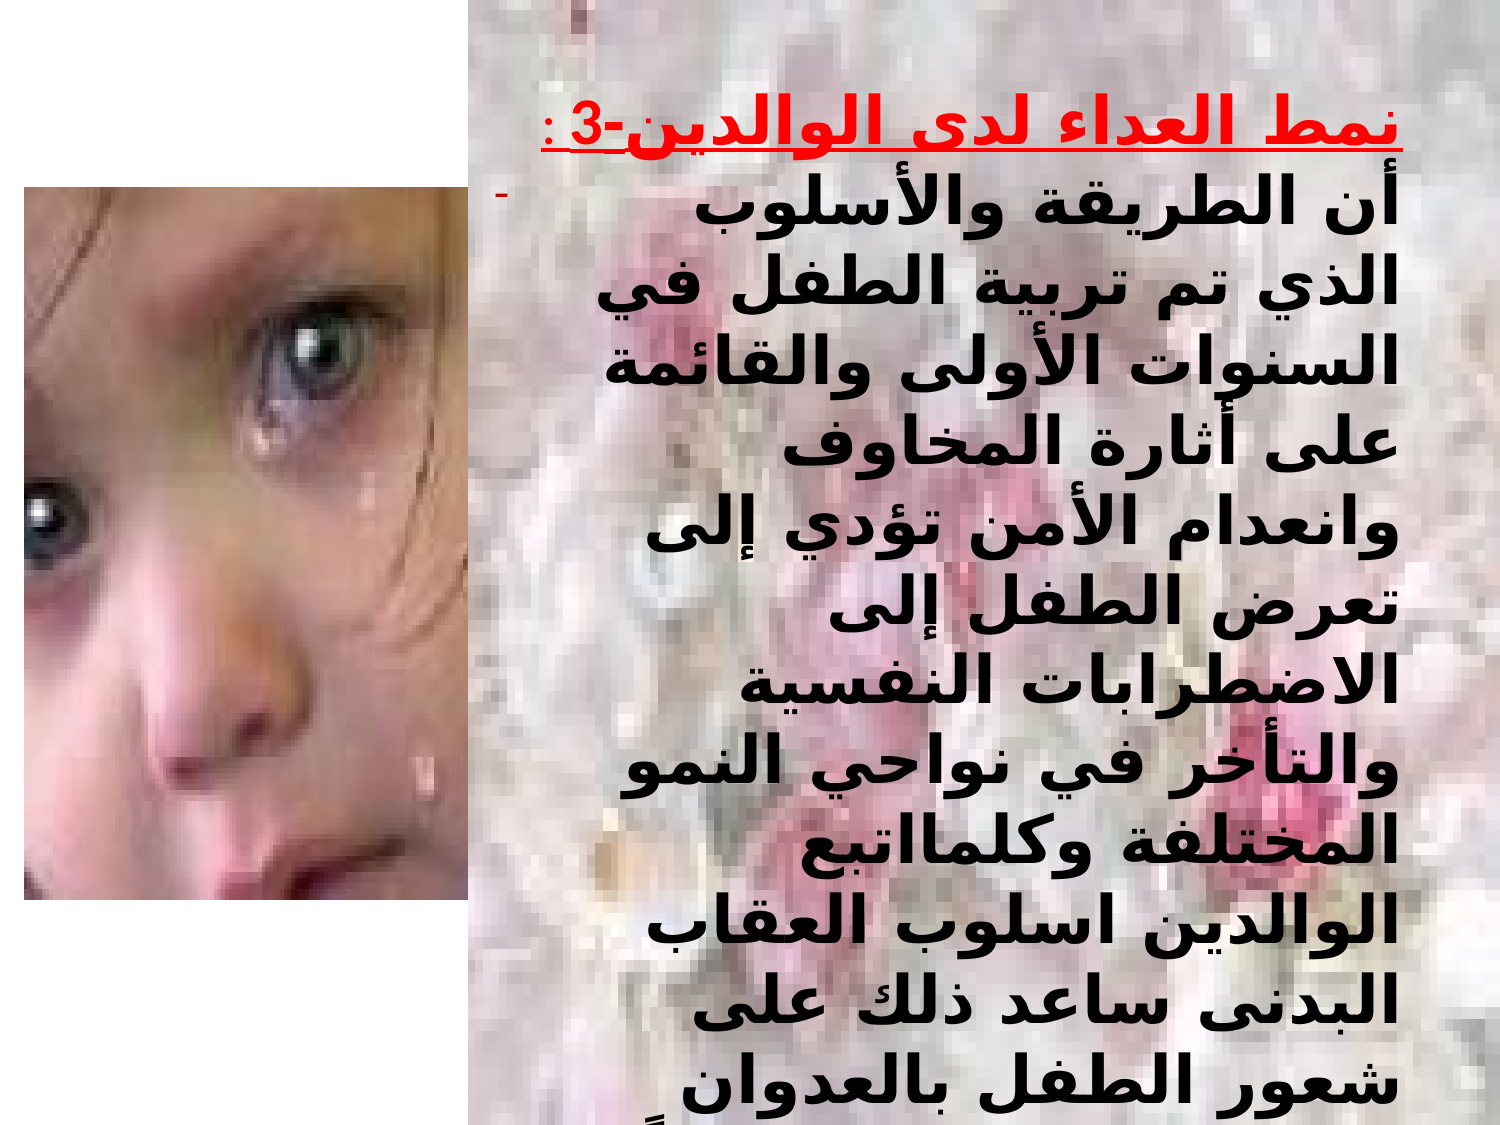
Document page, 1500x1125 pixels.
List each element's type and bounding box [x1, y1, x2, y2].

list [24, 187, 463, 901]
picture [468, 0, 1500, 1125]
